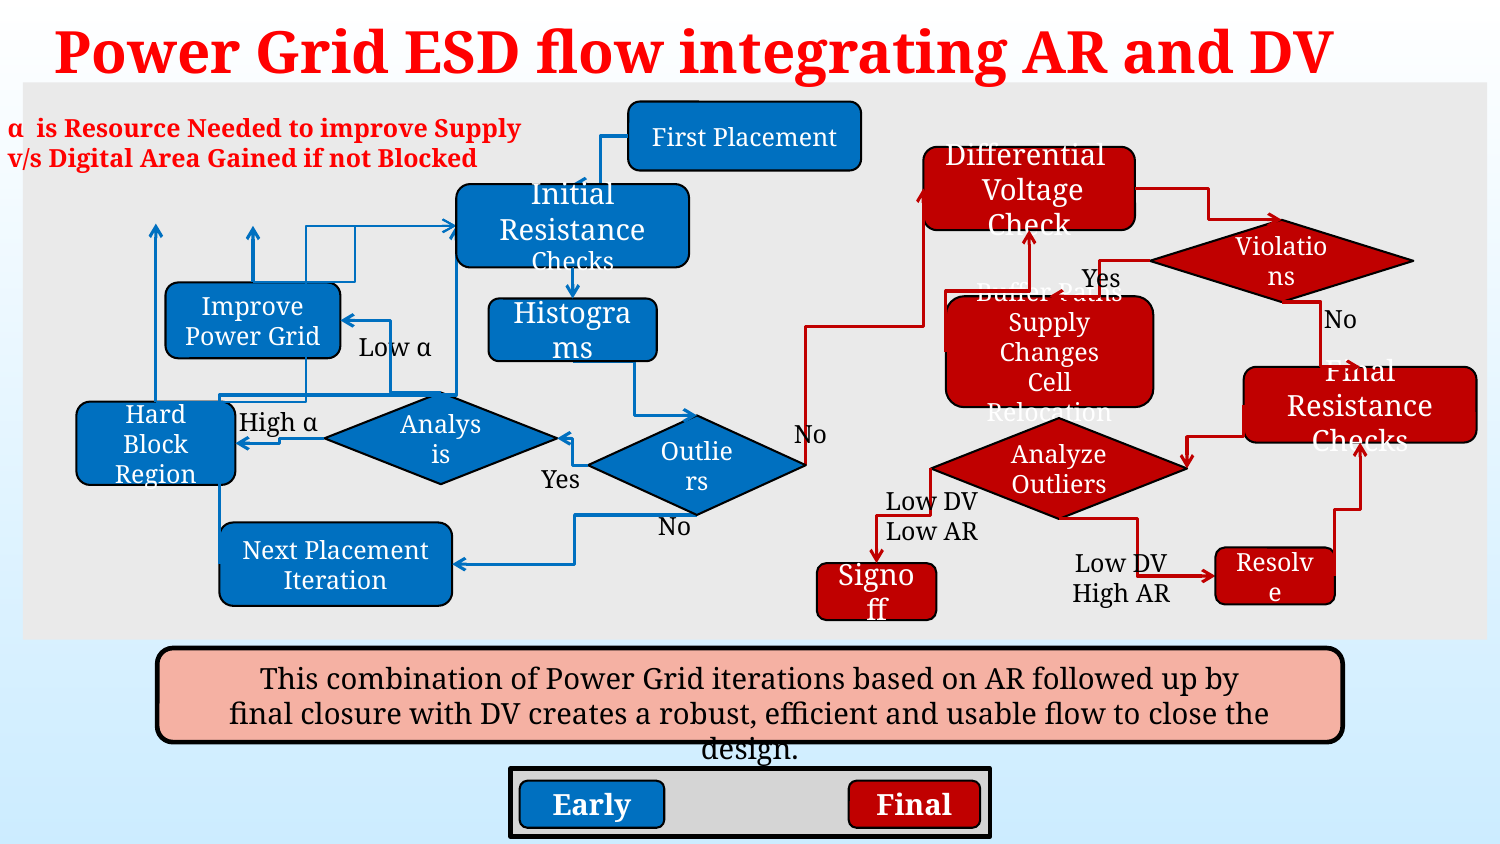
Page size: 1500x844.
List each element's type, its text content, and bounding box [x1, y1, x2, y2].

text_box [510, 768, 990, 837]
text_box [519, 780, 981, 828]
text_box [1427, 82, 1488, 89]
text_box This combination of Power Grid iterations based on AR followed up by final closure with DV creates a robust, efficient and usable flow to close the design. [157, 648, 1343, 743]
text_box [16, 90, 1494, 629]
text_box [22, 82, 39, 89]
title Power Grid ESD flow integrating AR and DV [39, 0, 1427, 89]
